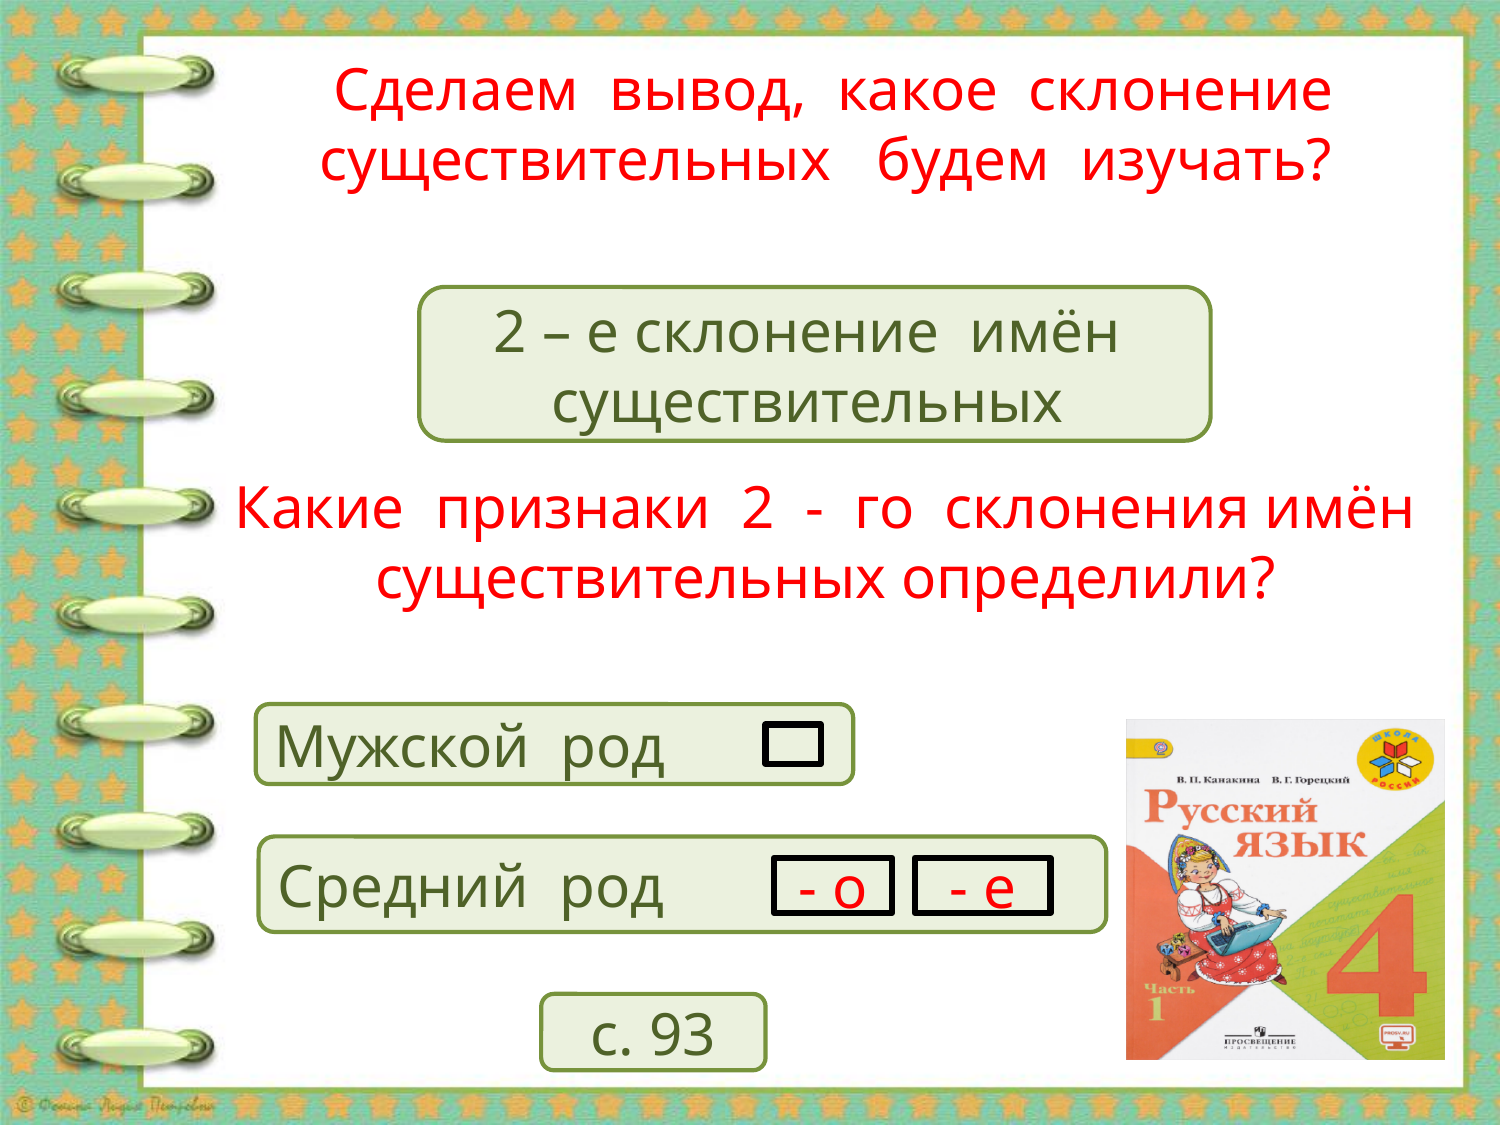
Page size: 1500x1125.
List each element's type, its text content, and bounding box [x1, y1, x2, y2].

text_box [255, 703, 1107, 933]
text_box с. 93 [539, 991, 768, 1073]
title Сделаем вывод, какое склонение существительных будем изучать? [242, 45, 1425, 233]
text_box 2 – е склонение имён существительных [417, 284, 1213, 443]
picture [0, 0, 1500, 1125]
text_box Какие признаки 2 - го склонения имён существительных определили? [216, 462, 1450, 751]
